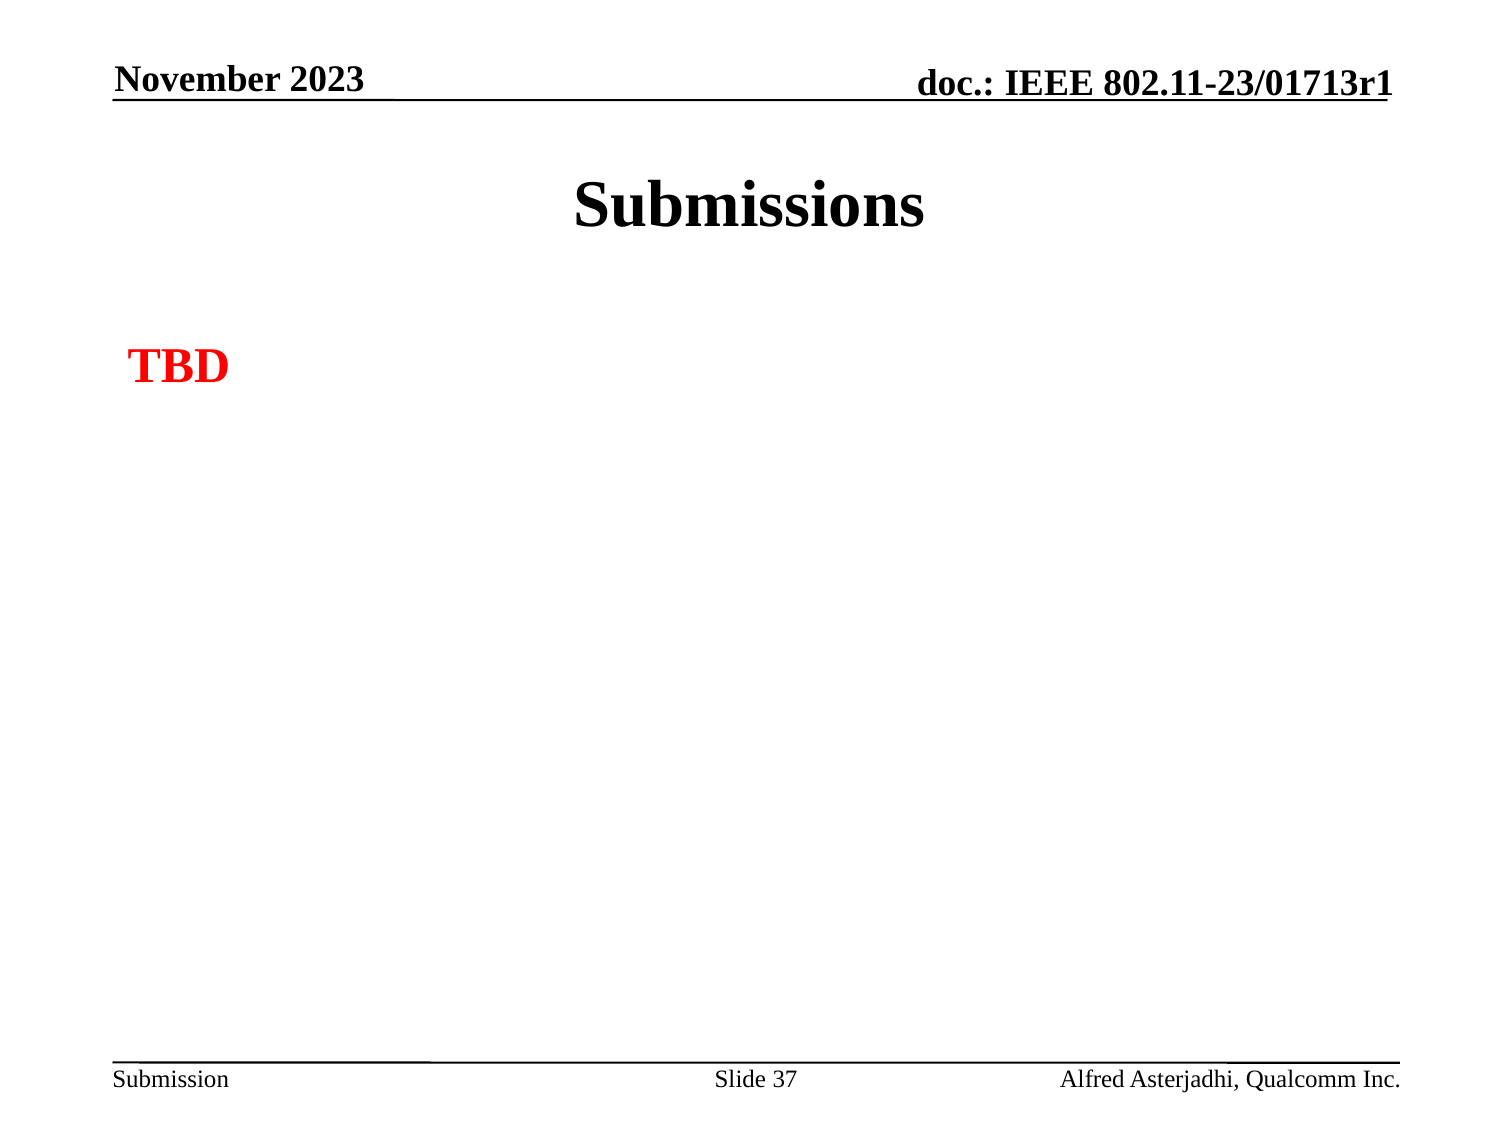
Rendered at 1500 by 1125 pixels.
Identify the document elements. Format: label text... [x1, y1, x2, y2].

footer Alfred Asterjadhi, Qualcomm Inc. [878, 1061, 1402, 1093]
title Submissions [112, 112, 1388, 288]
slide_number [114, 54, 423, 100]
slide_number Slide 37 [712, 1061, 800, 1123]
list TBD [112, 324, 1388, 1000]
